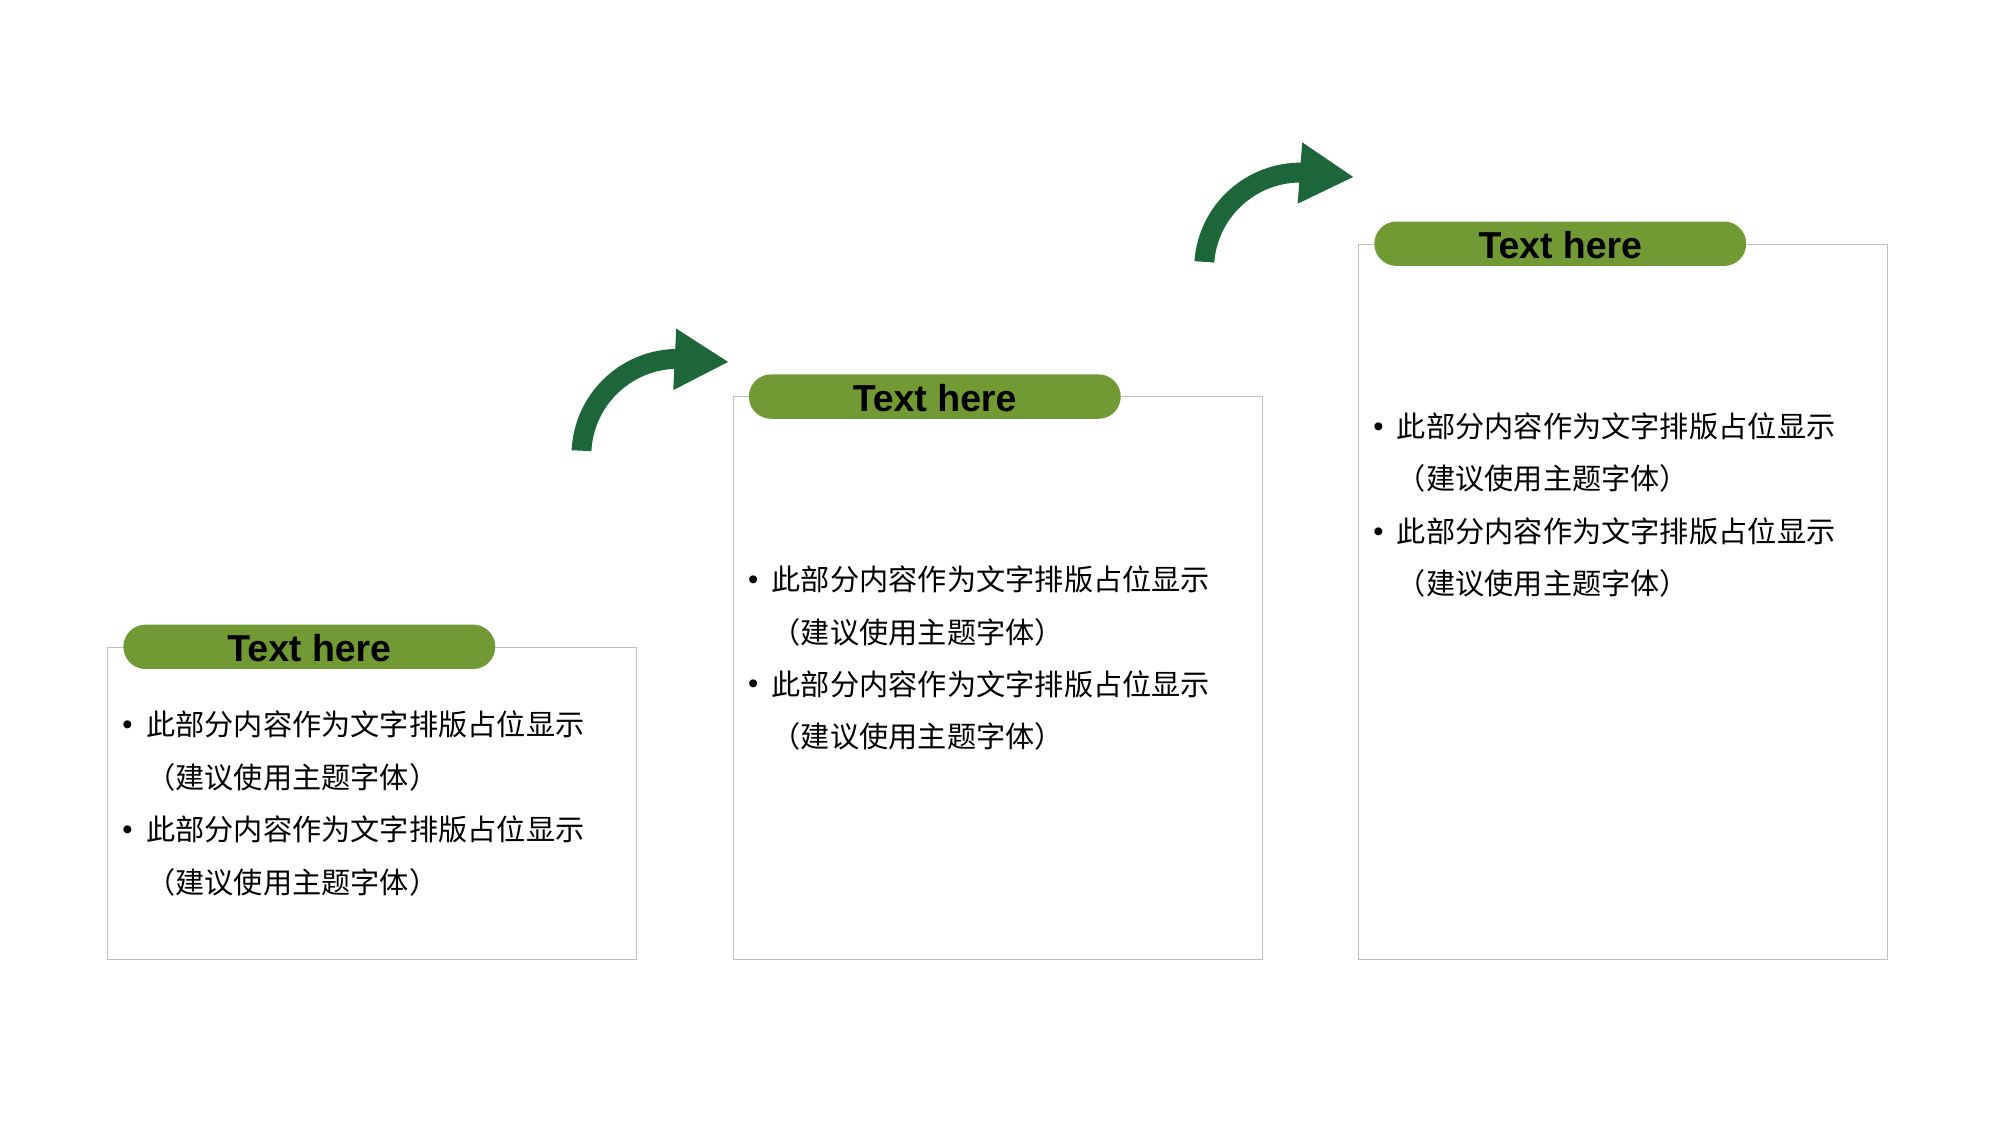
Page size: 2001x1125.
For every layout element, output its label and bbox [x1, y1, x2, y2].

text_box [107, 136, 1888, 960]
